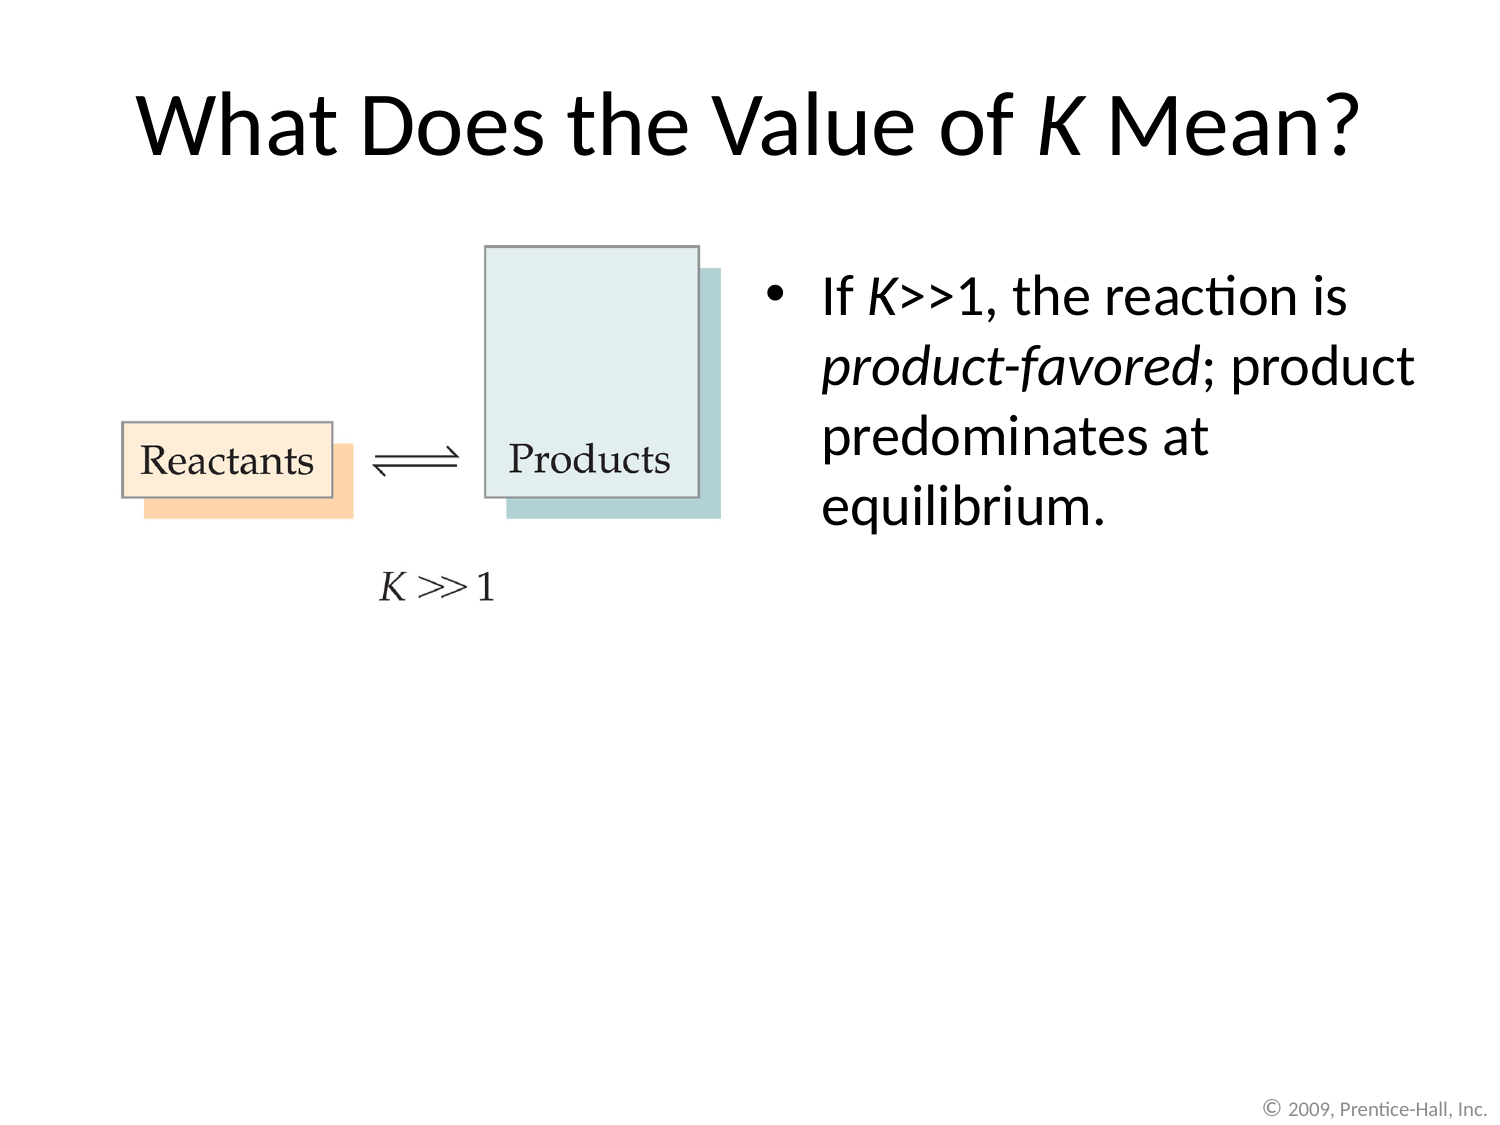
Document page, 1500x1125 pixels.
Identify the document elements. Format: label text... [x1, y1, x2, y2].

list If K>>1, the reaction is product-favored; product predominates at equilibrium. [750, 249, 1450, 563]
title What Does the Value of K Mean? [0, 24, 1500, 213]
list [113, 237, 728, 663]
footer © 2009, Prentice-Hall, Inc. [1237, 1087, 1500, 1125]
